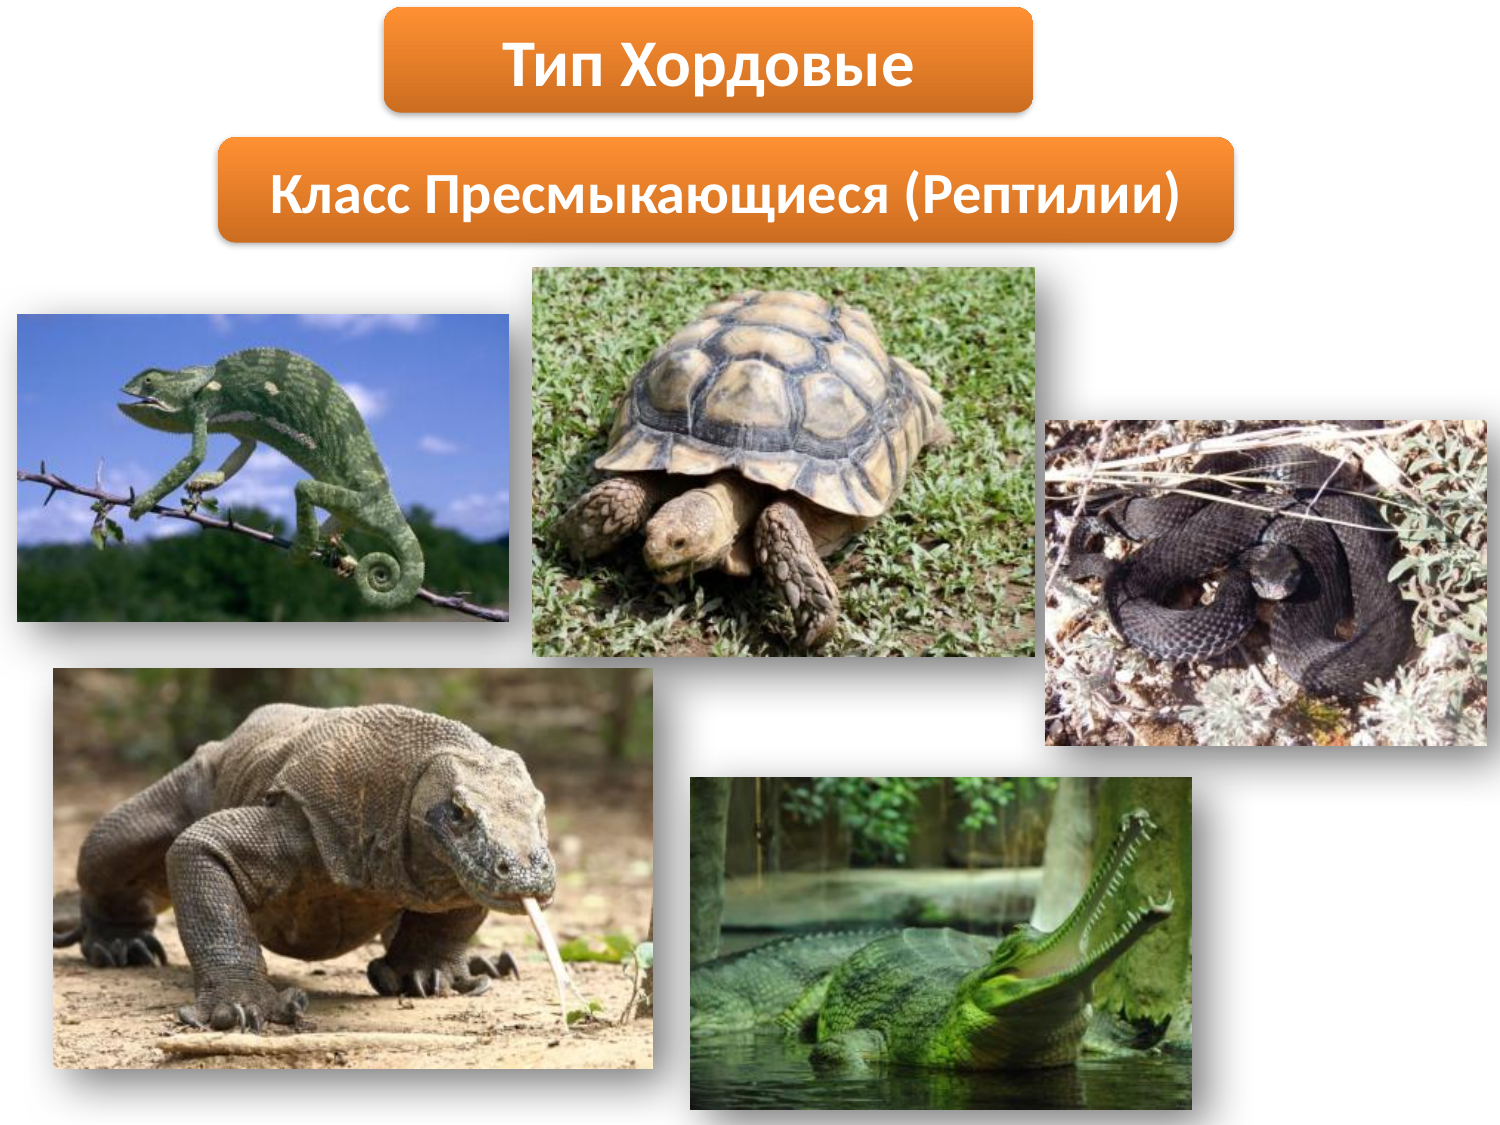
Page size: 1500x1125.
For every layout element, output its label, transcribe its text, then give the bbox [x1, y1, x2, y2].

picture [52, 668, 654, 1070]
picture [17, 314, 510, 622]
picture [690, 776, 1192, 1110]
text_box Тип Хордовые [383, 7, 1034, 113]
text_box Класс Пресмыкающиеся (Рептилии) [218, 137, 1235, 243]
picture [532, 266, 1035, 658]
picture [1045, 420, 1487, 746]
